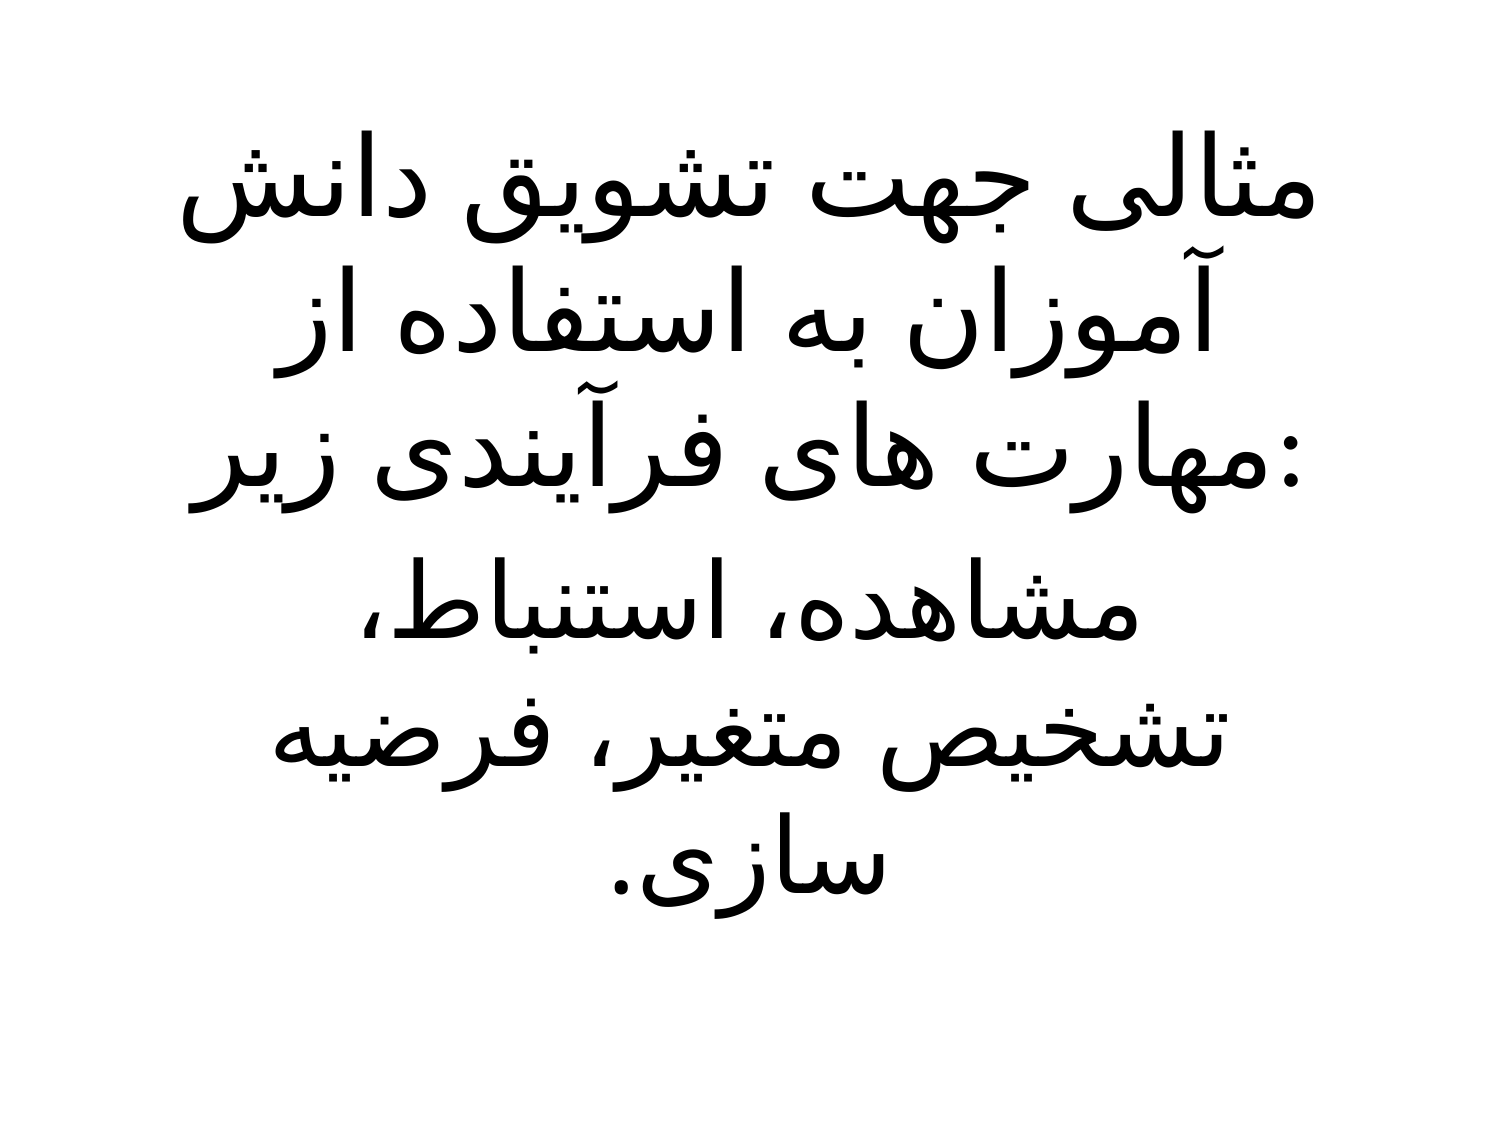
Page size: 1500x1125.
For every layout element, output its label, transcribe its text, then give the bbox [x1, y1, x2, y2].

subtitle مشاهده، استنباط، تشخیص متغیر، فرضیه سازی. [225, 525, 1275, 925]
title مثالی جهت تشویق دانش آموزان به استفاده از مهارت های فرآیندی زیر: [112, 75, 1388, 538]
